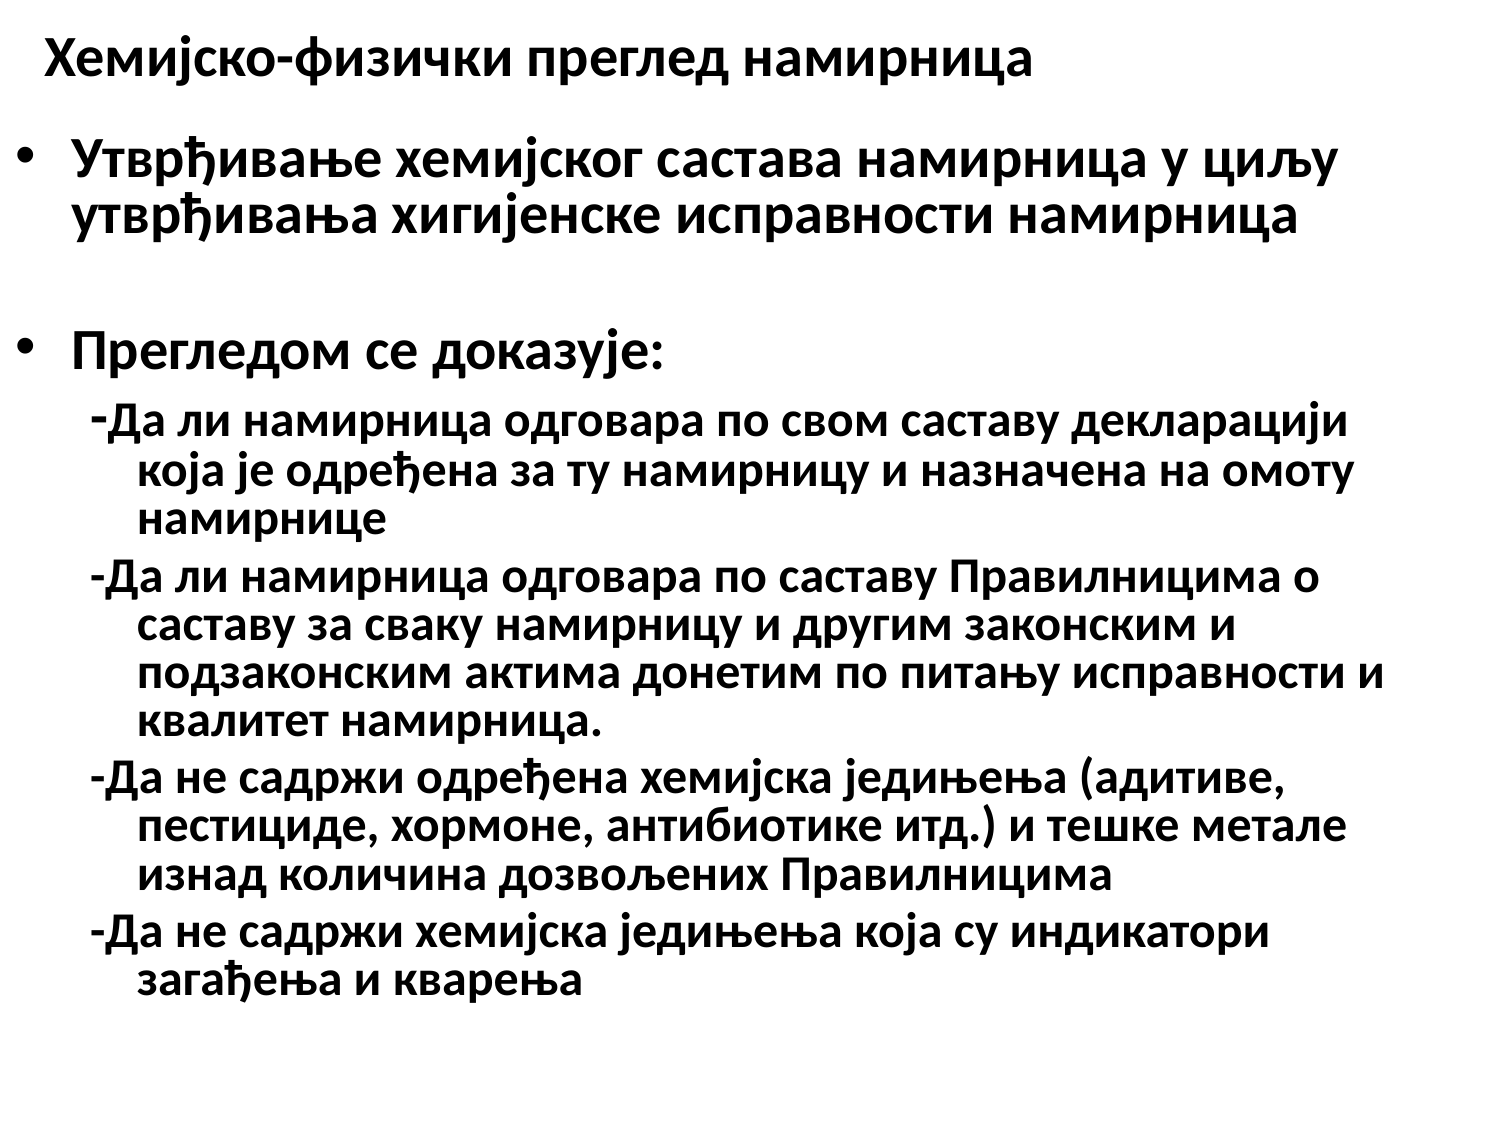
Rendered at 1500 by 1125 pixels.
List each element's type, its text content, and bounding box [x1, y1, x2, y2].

title Хемијско-физички преглед намирница [29, 0, 1500, 135]
list Утврђивање хемијског састава намирница у циљу утврђивања хигијенске исправности намирница Прегледом се доказује: -Да ли намирница одговара по свом саставу декларацији која је одређена за ту намирницу и назначена на омоту намирнице -Да ли намирница одговара по саставу Правилницима о саставу за сваку намирницу и другим законским и подзаконским актима донетим по питању исправности и квалитет намирница. -Да не садржи одређена хемијска једињења (адитиве, пестициде, хормоне, антибиотике итд.) и тешке метале изнад количина дозвољених Правилницима -Да не садржи хемијска једињења која су индикатори загађења и кварења [0, 125, 1448, 1118]
